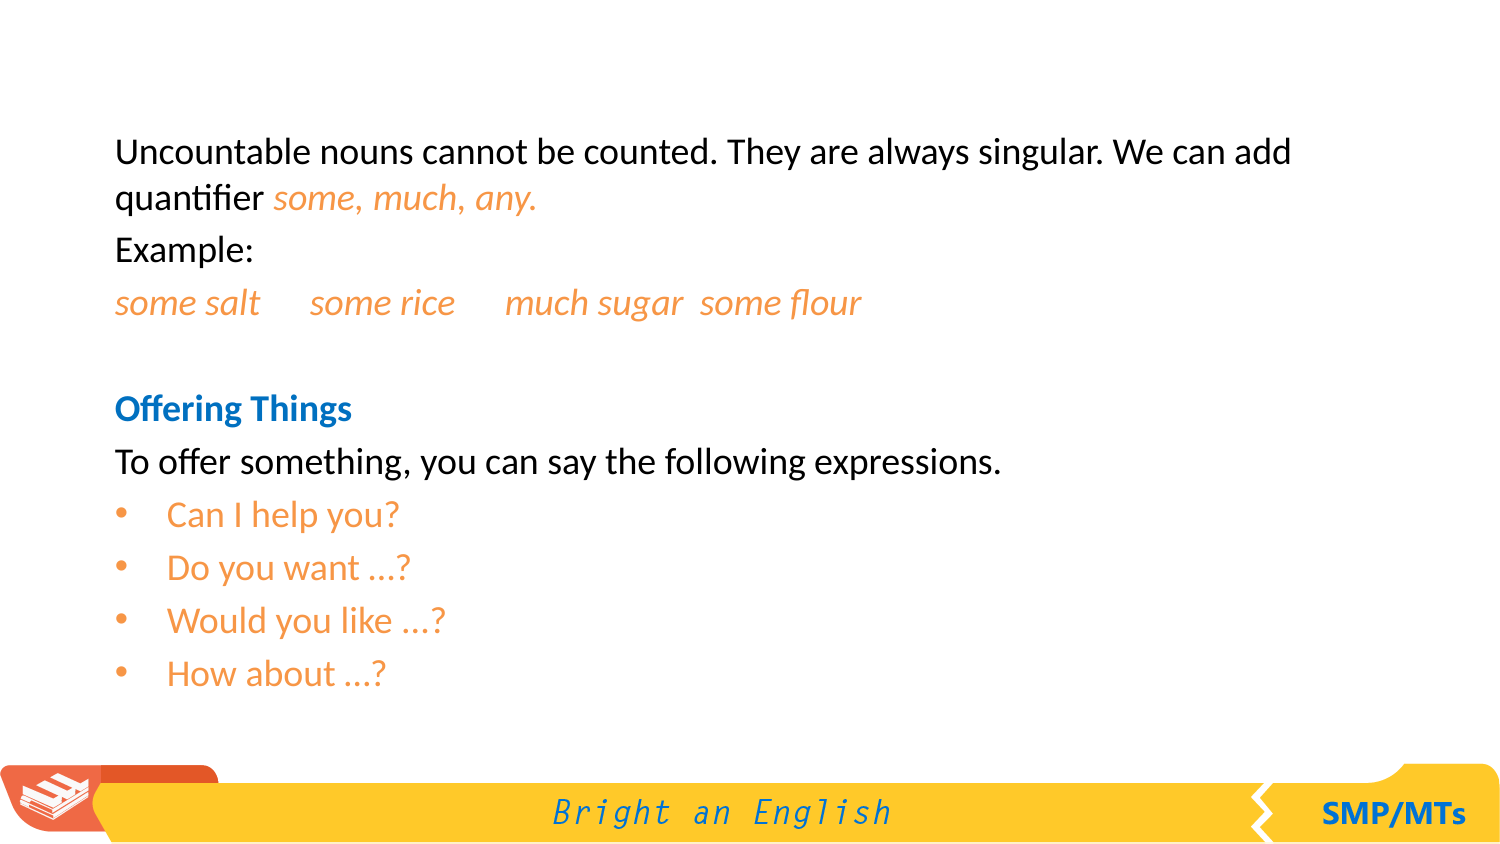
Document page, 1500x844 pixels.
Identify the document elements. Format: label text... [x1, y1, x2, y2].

text_box Uncountable nouns cannot be counted. They are always singular. We can add quantifier some, much, any. Example: some salt some rice much sugar some flour Offering Things To offer something, you can say the following expressions. Can I help you? Do you want …? Would you like ...? How about …? [99, 119, 1400, 707]
picture [0, 763, 1500, 844]
